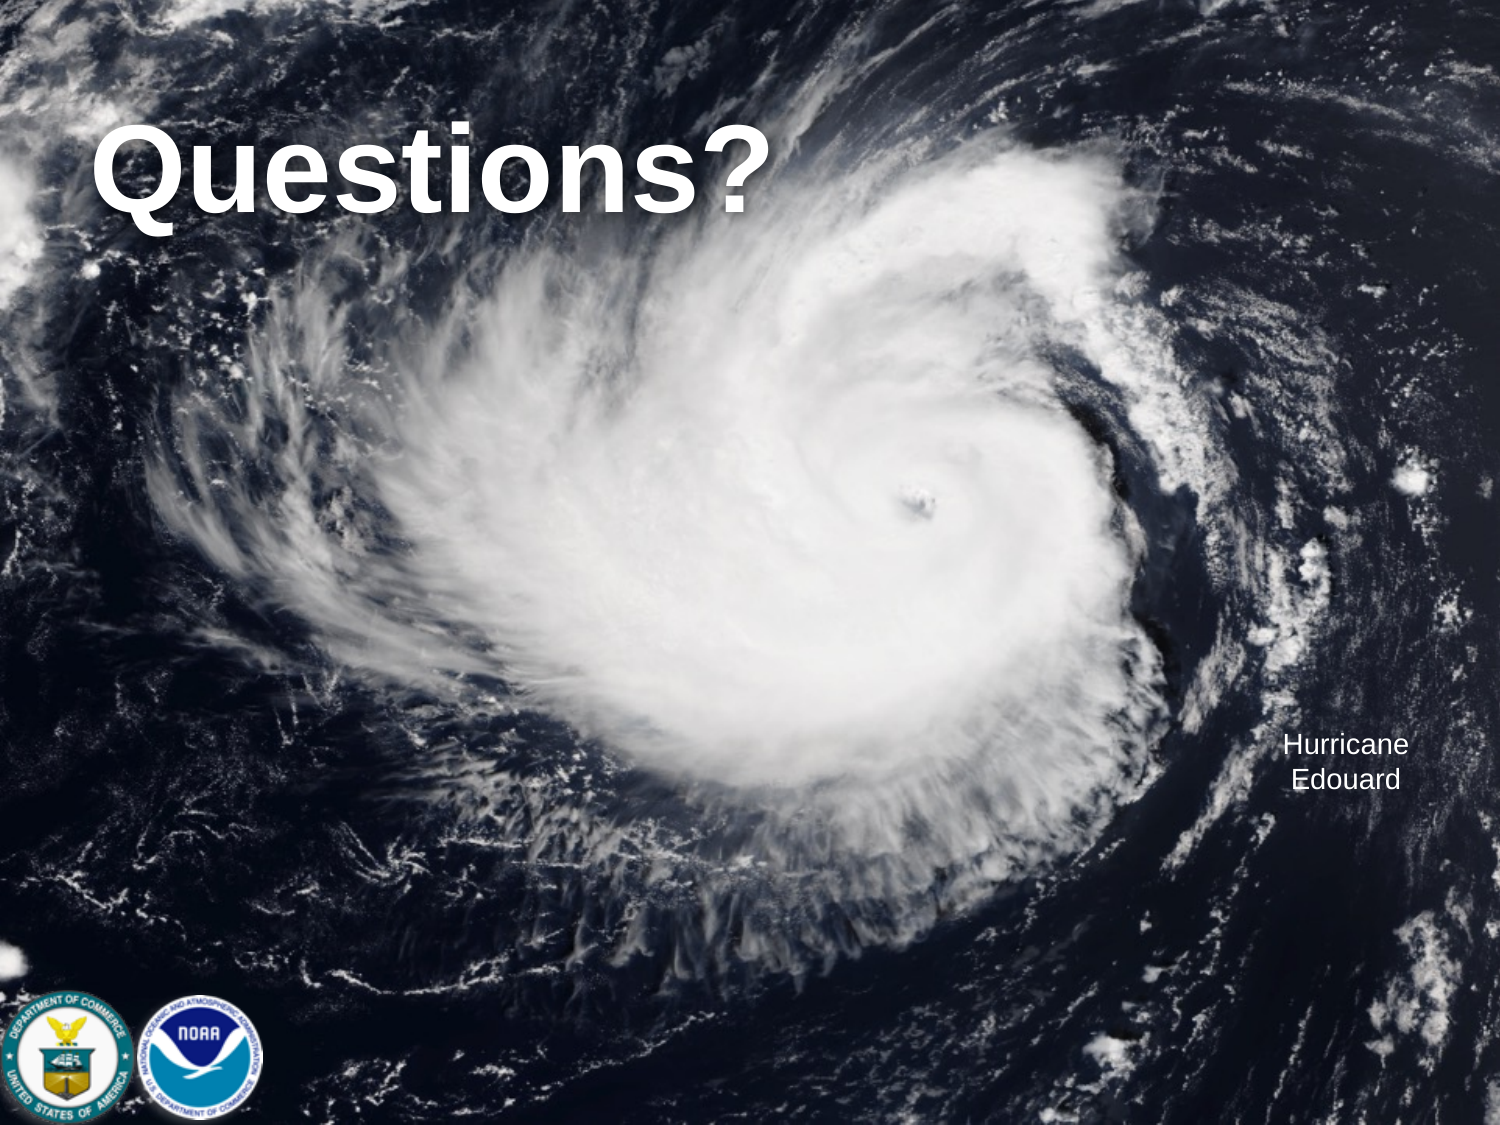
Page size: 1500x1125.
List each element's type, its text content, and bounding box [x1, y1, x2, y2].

title Questions? [44, 74, 1010, 275]
picture [0, 0, 1500, 1125]
